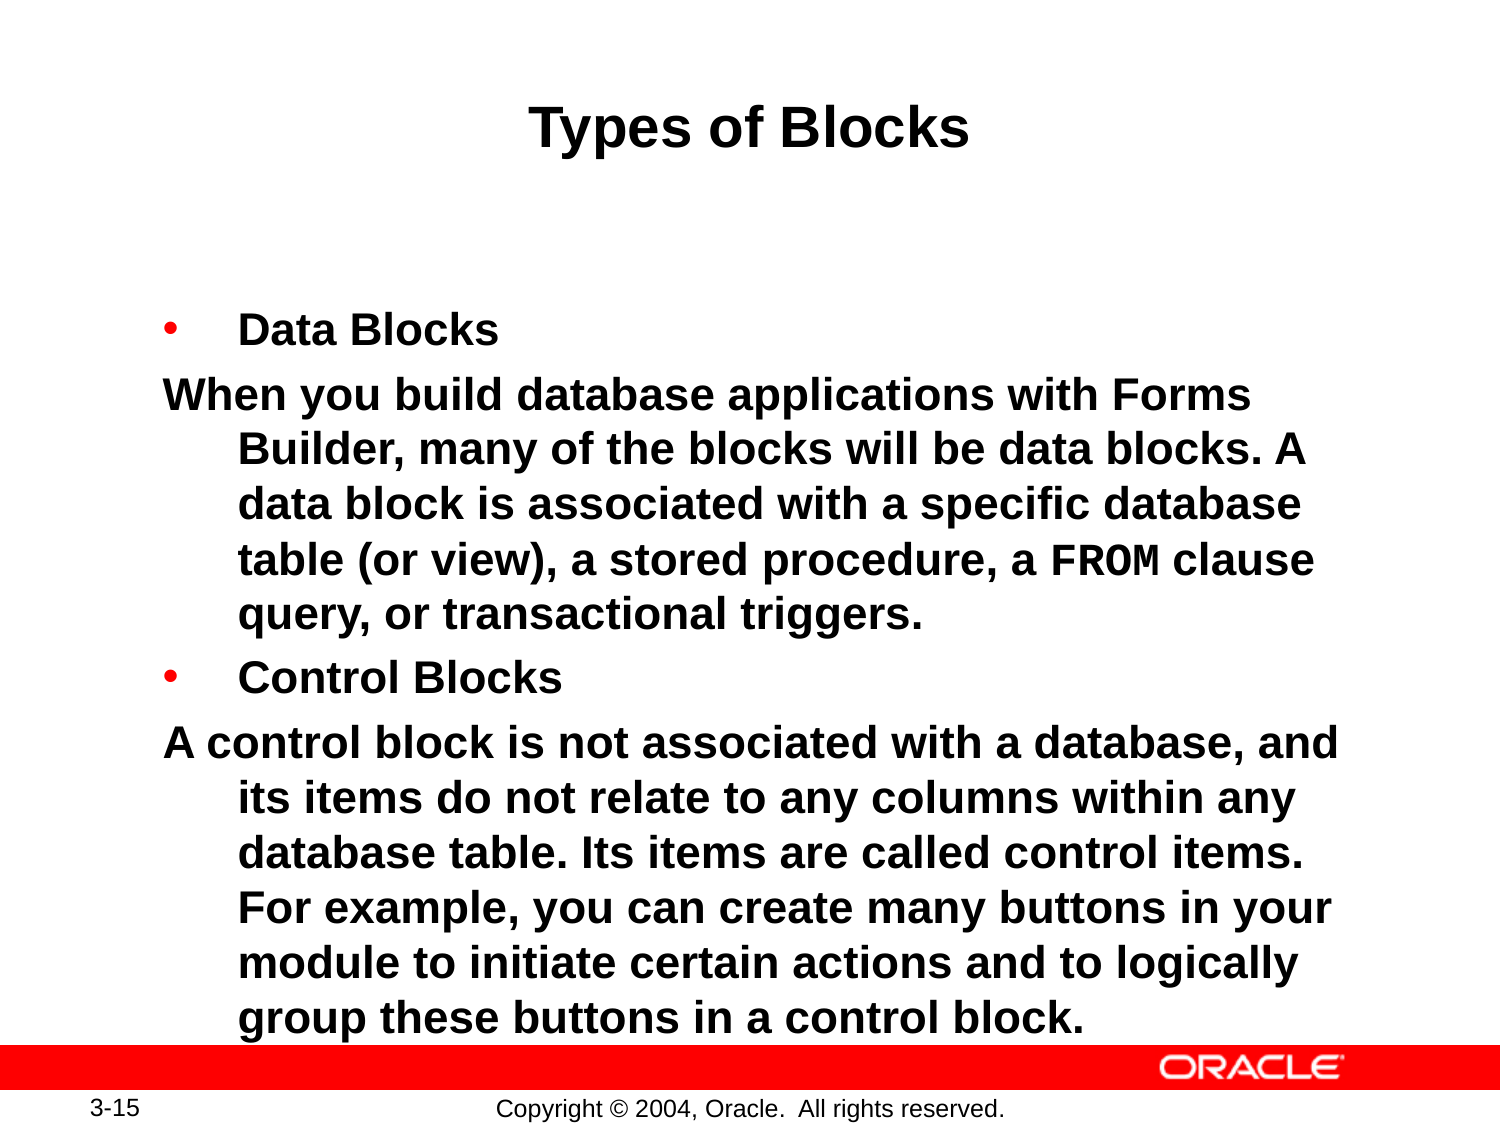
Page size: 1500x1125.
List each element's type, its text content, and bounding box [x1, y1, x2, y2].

list Data Blocks When you build database applications with Forms Builder, many of the blocks will be data blocks. A data block is associated with a specific database table (or view), a stored procedure, a FROM clause query, or transactional triggers. Control Blocks A control block is not associated with a database, and its items do not relate to any columns within any database table. Its items are called control items. For example, you can create many buttons in your module to initiate certain actions and to logically group these buttons in a control block. [141, 297, 1351, 1125]
title Types of Blocks [149, 87, 1351, 232]
